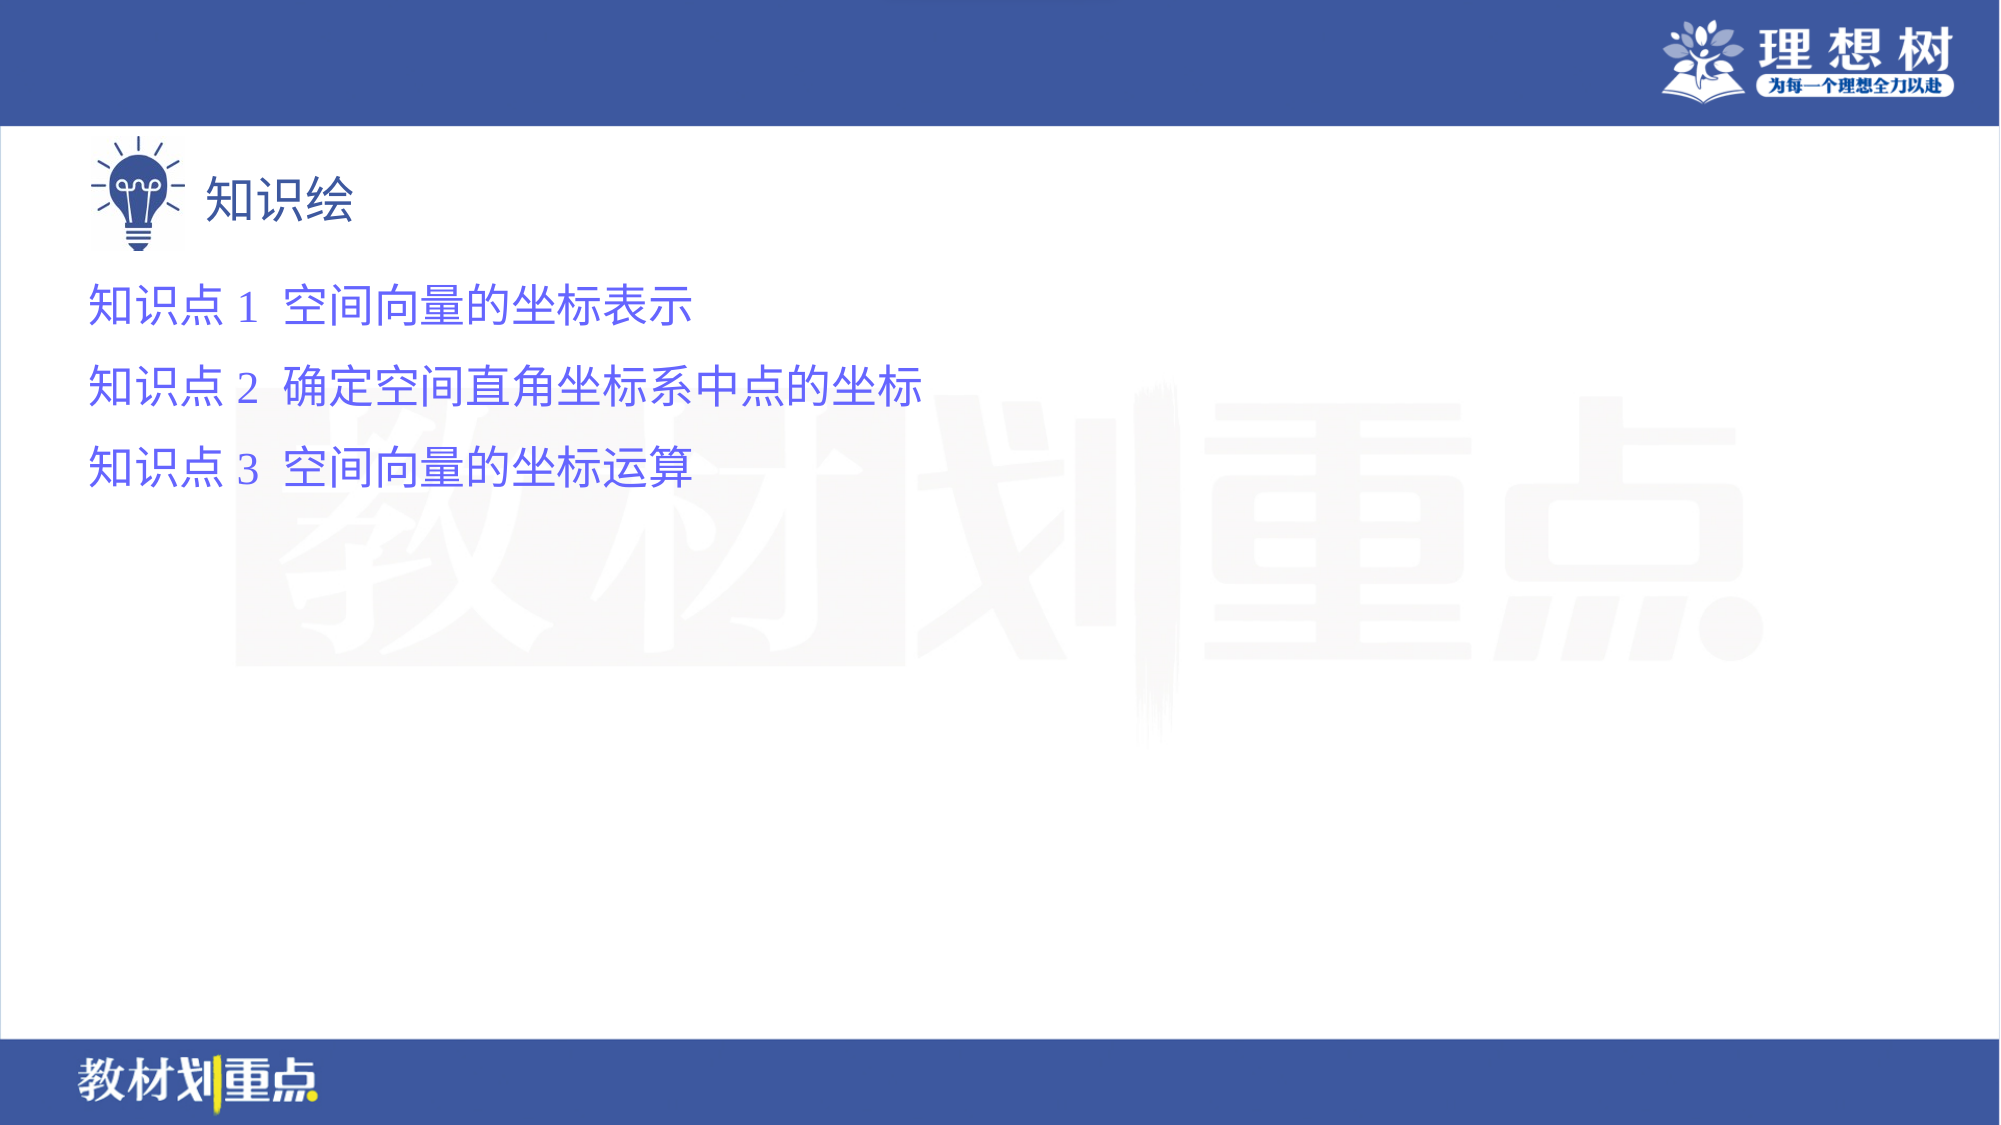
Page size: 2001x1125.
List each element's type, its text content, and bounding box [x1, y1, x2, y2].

text_box 知识点1 空间向量的坐标表示 [88, 250, 1911, 331]
text_box 知识点3 空间向量的坐标运算 [88, 412, 1911, 552]
text_box 知识点2 确定空间直角坐标系中点的坐标 [88, 331, 1911, 412]
text_box 知识绘 [205, 155, 501, 242]
picture [0, 0, 2000, 1125]
